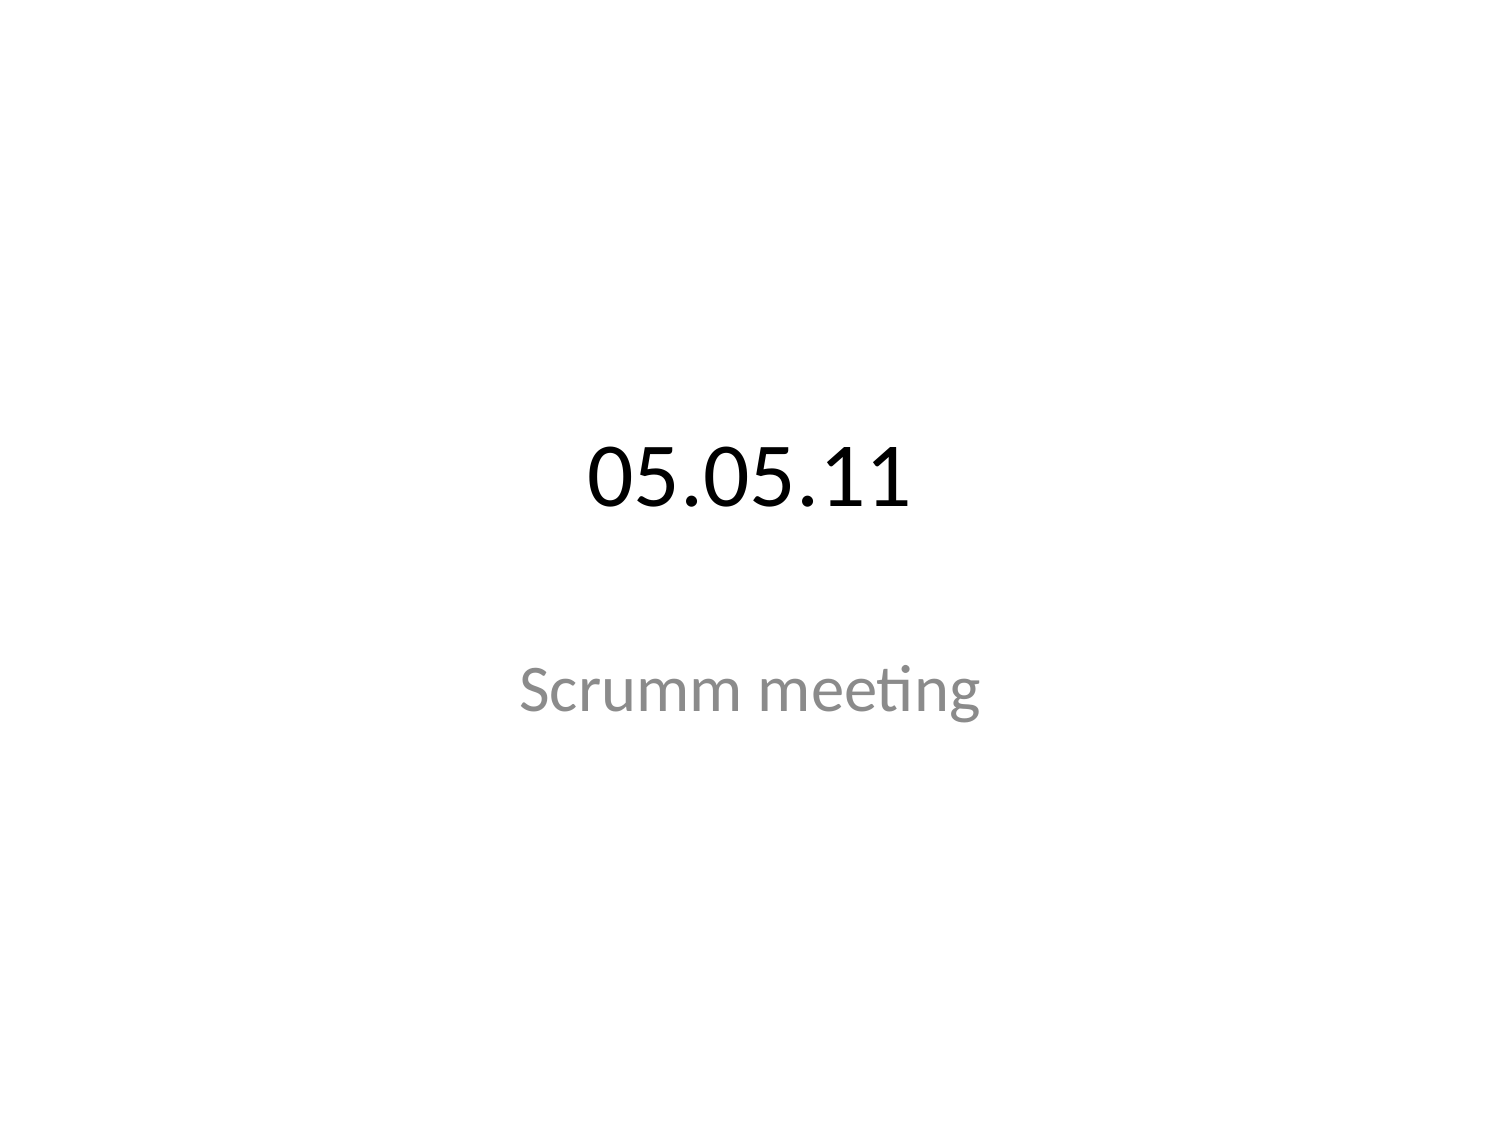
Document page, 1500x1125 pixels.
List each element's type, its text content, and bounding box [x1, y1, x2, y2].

title 05.05.11 [112, 349, 1388, 591]
subtitle Scrumm meeting [225, 637, 1275, 925]
